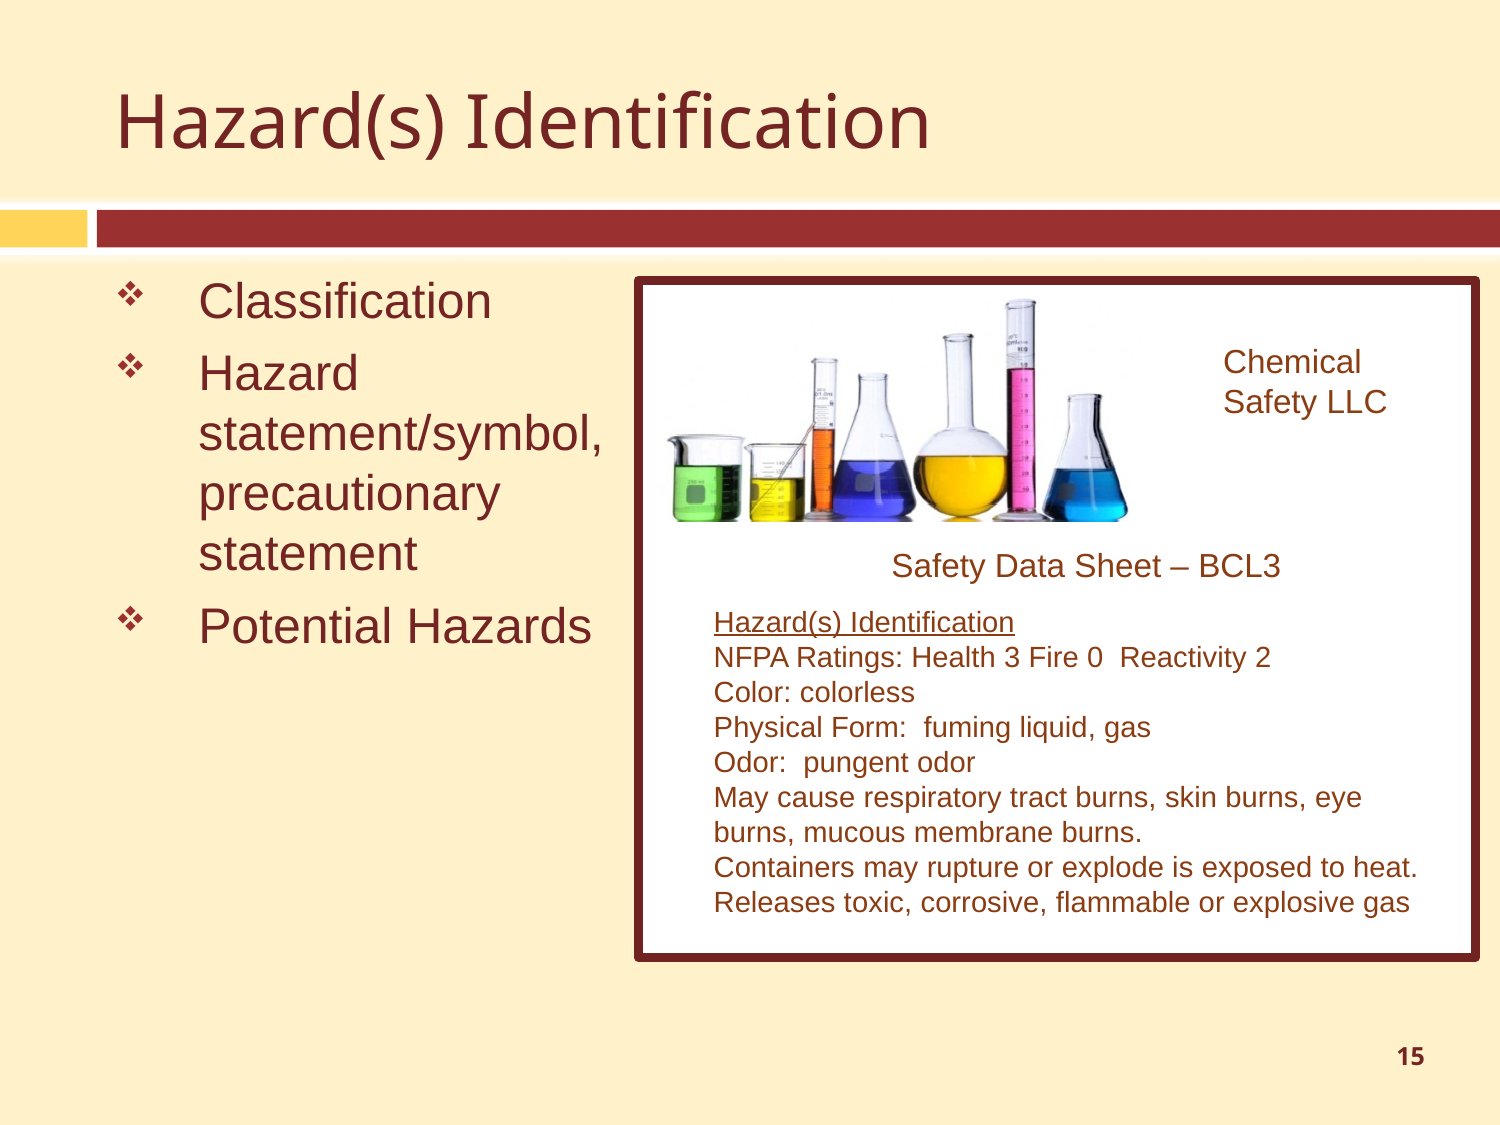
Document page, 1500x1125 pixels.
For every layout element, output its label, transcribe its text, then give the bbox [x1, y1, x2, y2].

list Classification Hazard statement/symbol, precautionary statement Potential Hazards [99, 260, 704, 1011]
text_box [637, 279, 1476, 958]
title Hazard(s) Identification [99, 37, 1438, 200]
